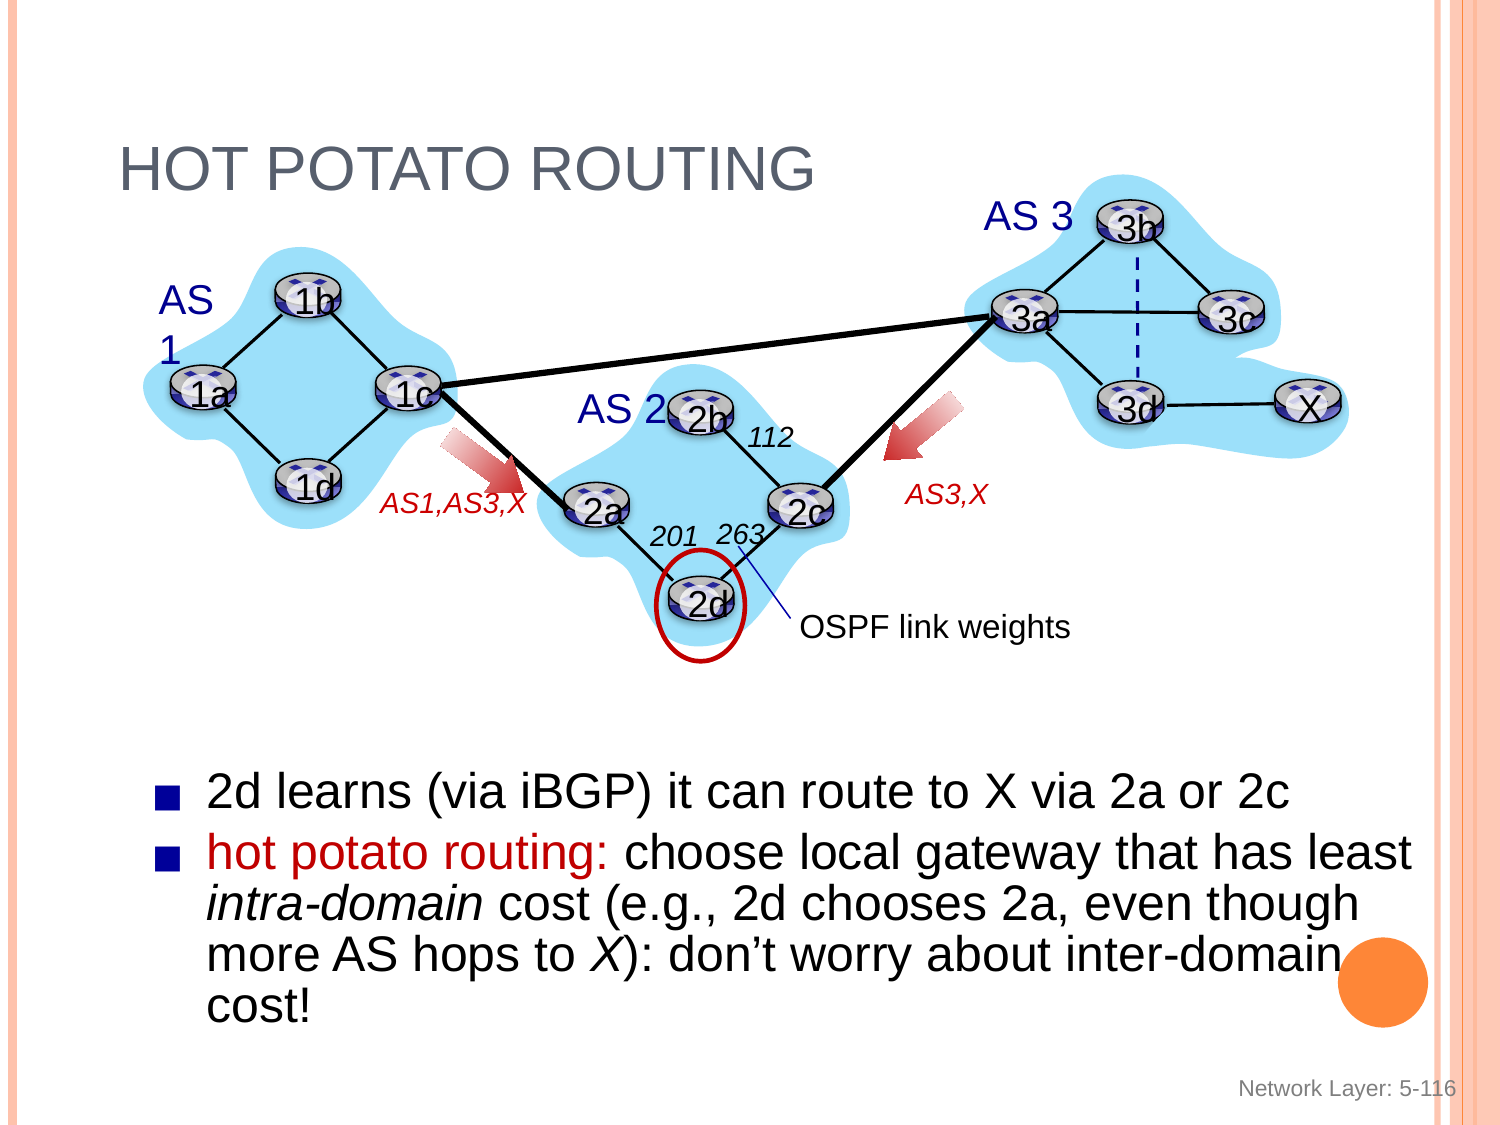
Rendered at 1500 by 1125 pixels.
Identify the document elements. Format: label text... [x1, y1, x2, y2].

text_box [678, 654, 723, 662]
text_box 2d learns (via iBGP) it can route to X via 2a or 2c hot potato routing: choose local gateway that has least intra-domain cost (e.g., 2d chooses 2a, even though more AS hops to X): don’t worry about inter-domain cost! [135, 760, 1466, 1067]
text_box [142, 174, 1350, 647]
title Hot potato routing [103, 63, 1397, 211]
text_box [738, 545, 791, 619]
slide_number Network Layer: 5-‹#› [1134, 1056, 1472, 1117]
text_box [872, 372, 1013, 519]
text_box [365, 408, 552, 528]
